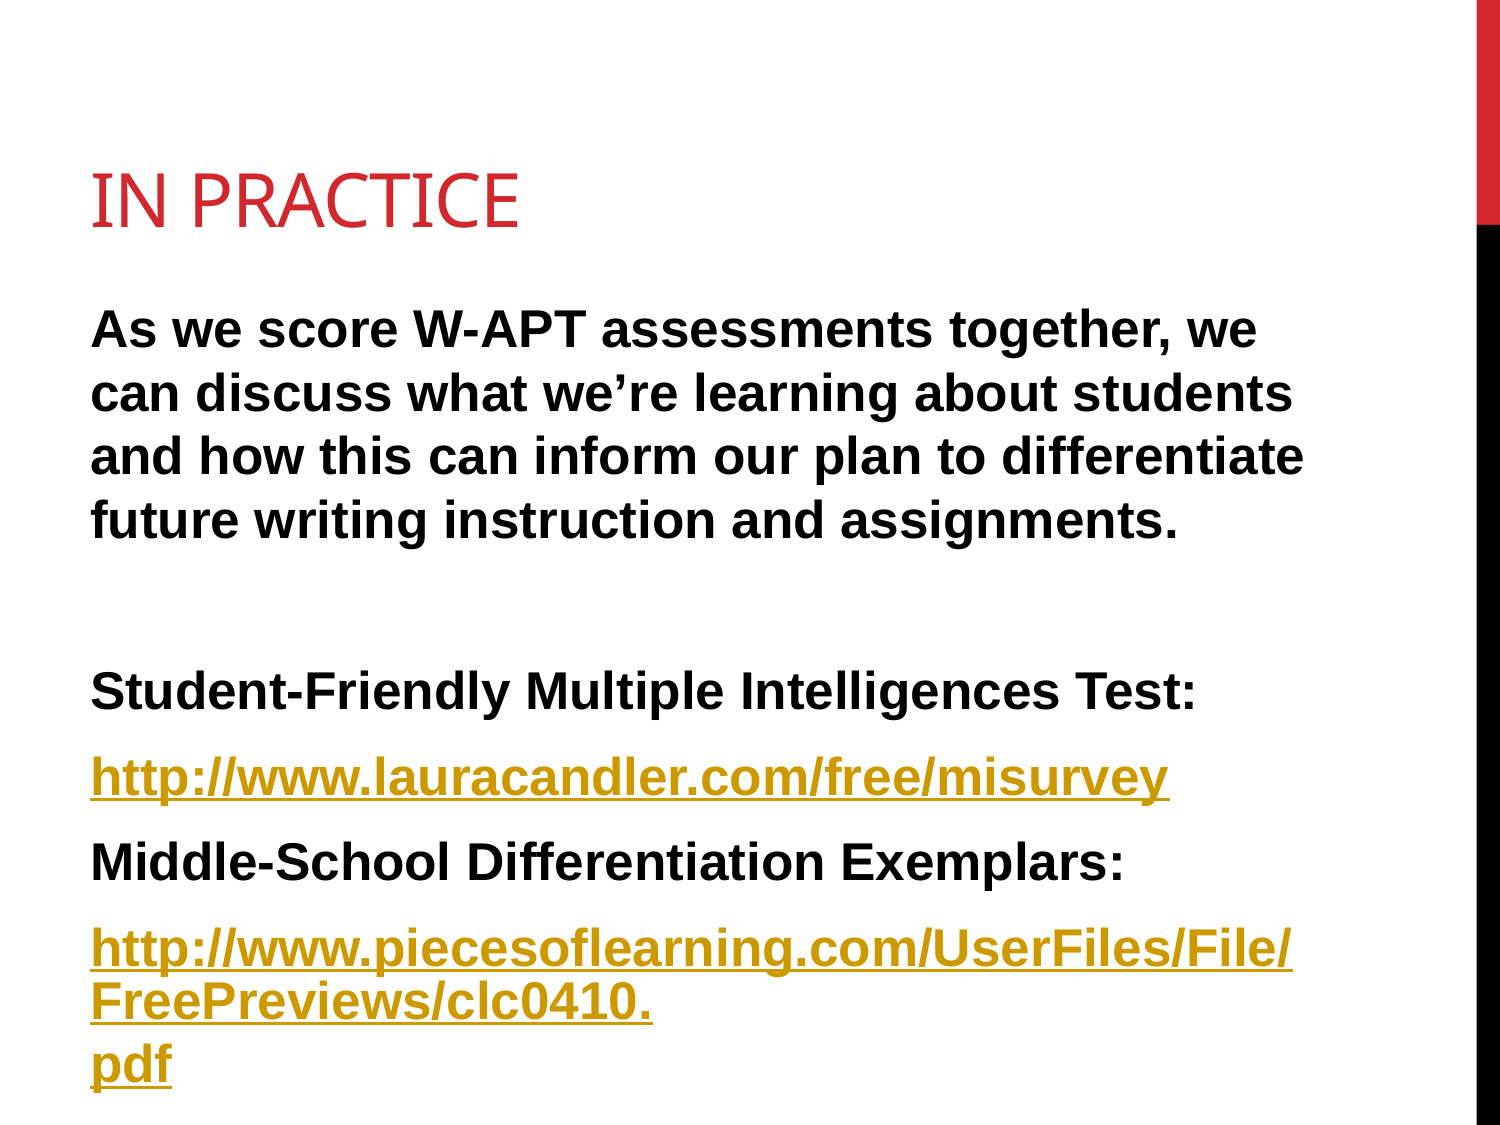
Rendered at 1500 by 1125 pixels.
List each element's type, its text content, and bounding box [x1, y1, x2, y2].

title In Practice [75, 25, 1025, 250]
list As we score W-APT assessments together, we can discuss what we’re learning about students and how this can inform our plan to differentiate future writing instruction and assignments. Student-Friendly Multiple Intelligences Test: http://www.lauracandler.com/free/misurvey Middle-School Differentiation Exemplars: http://www.piecesoflearning.com/UserFiles/File/FreePreviews/clc0410.pdf [75, 287, 1325, 1097]
